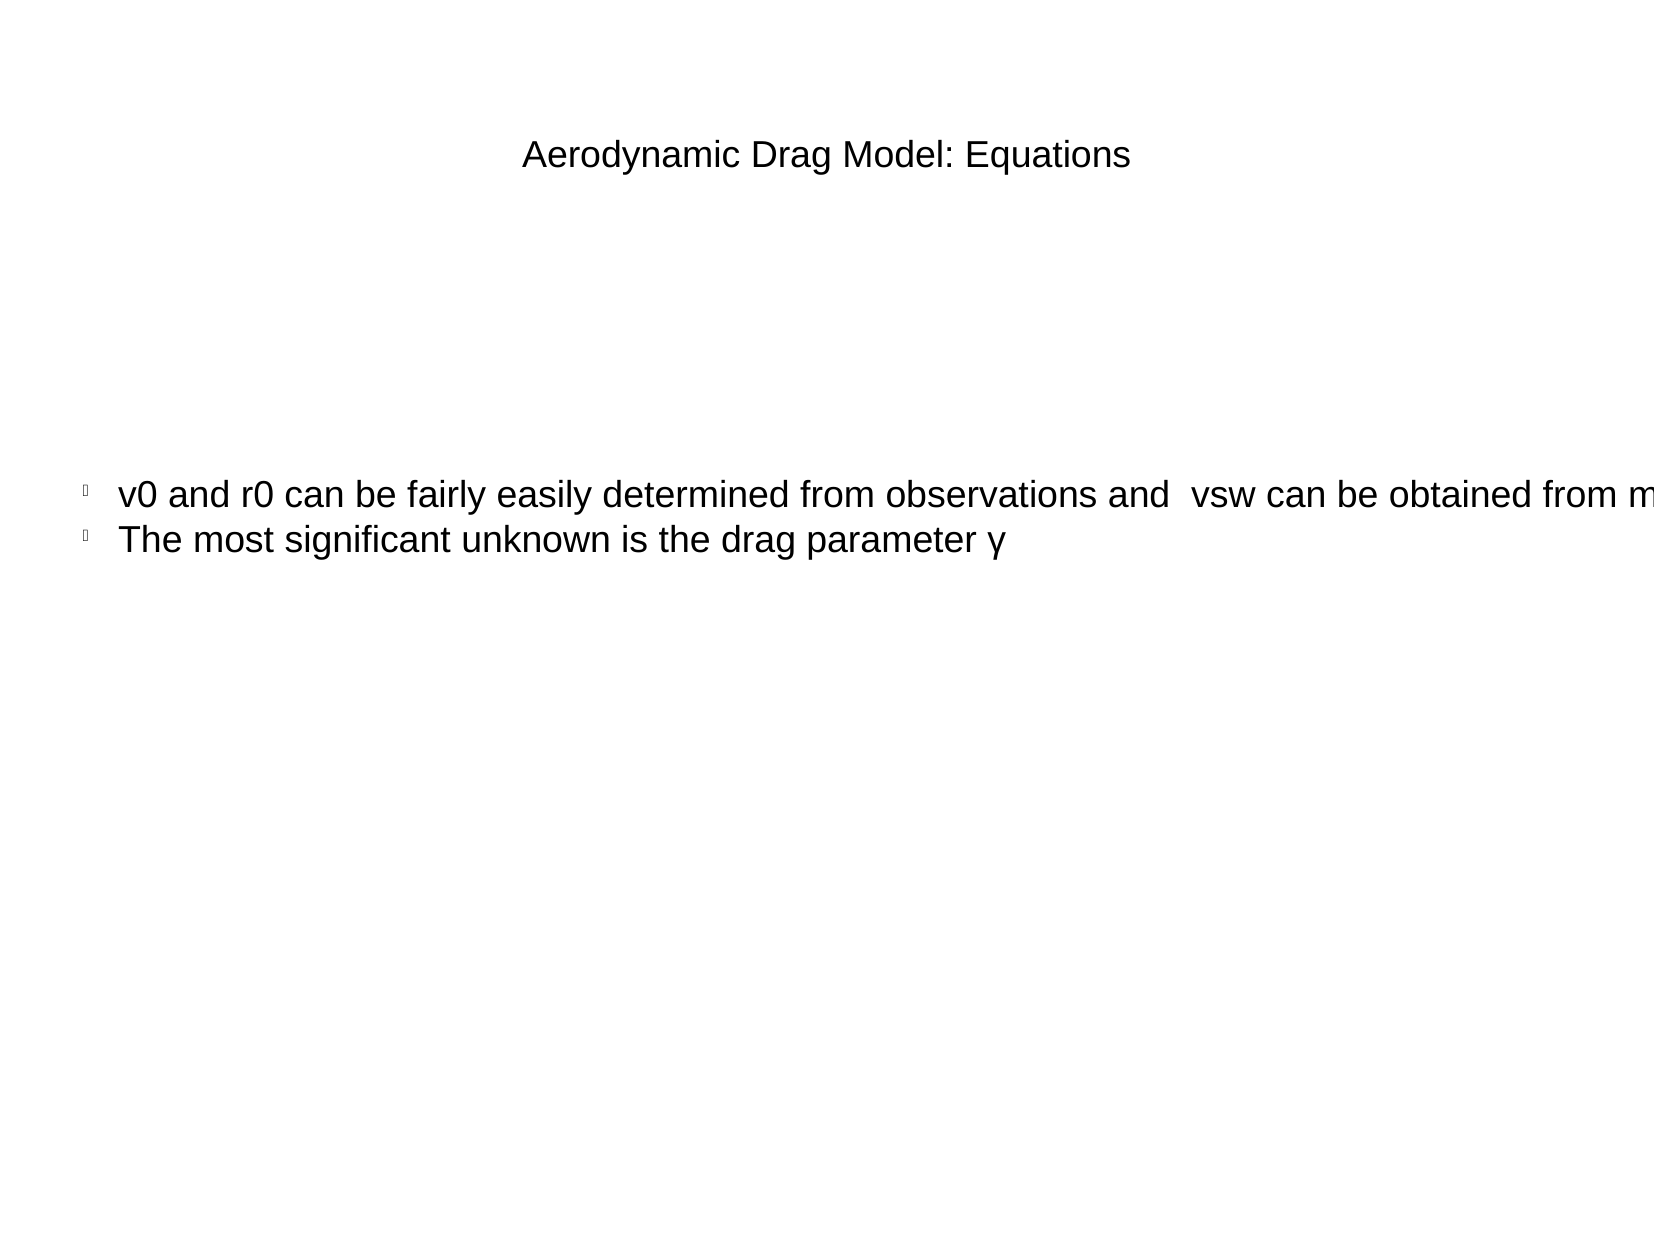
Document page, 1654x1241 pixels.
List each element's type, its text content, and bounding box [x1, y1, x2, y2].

text_box Aerodynamic Drag Model: Equations [82, 49, 1571, 257]
text_box v0 and r0 can be fairly easily determined from observations and vsw can be obtained from models or ACE observations The most significant unknown is the drag parameter γ [82, 290, 1538, 1241]
